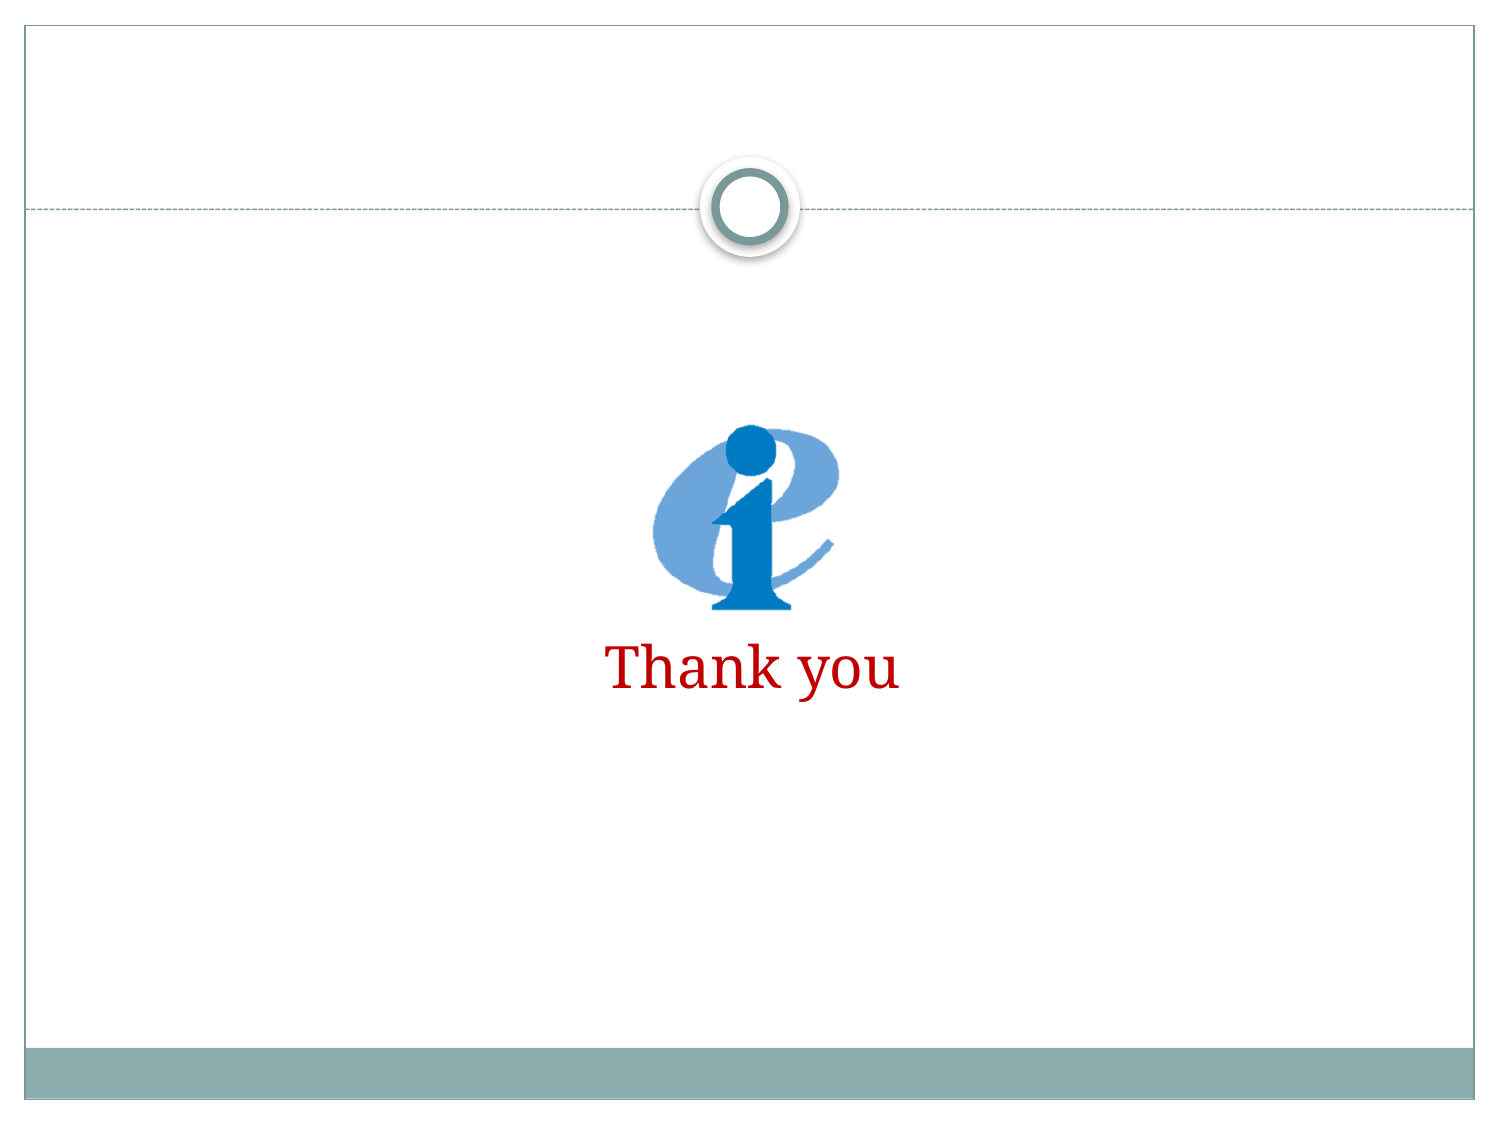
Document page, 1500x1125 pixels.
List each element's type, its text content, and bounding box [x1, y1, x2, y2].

picture [643, 408, 862, 623]
list Thank you [32, 622, 1474, 729]
